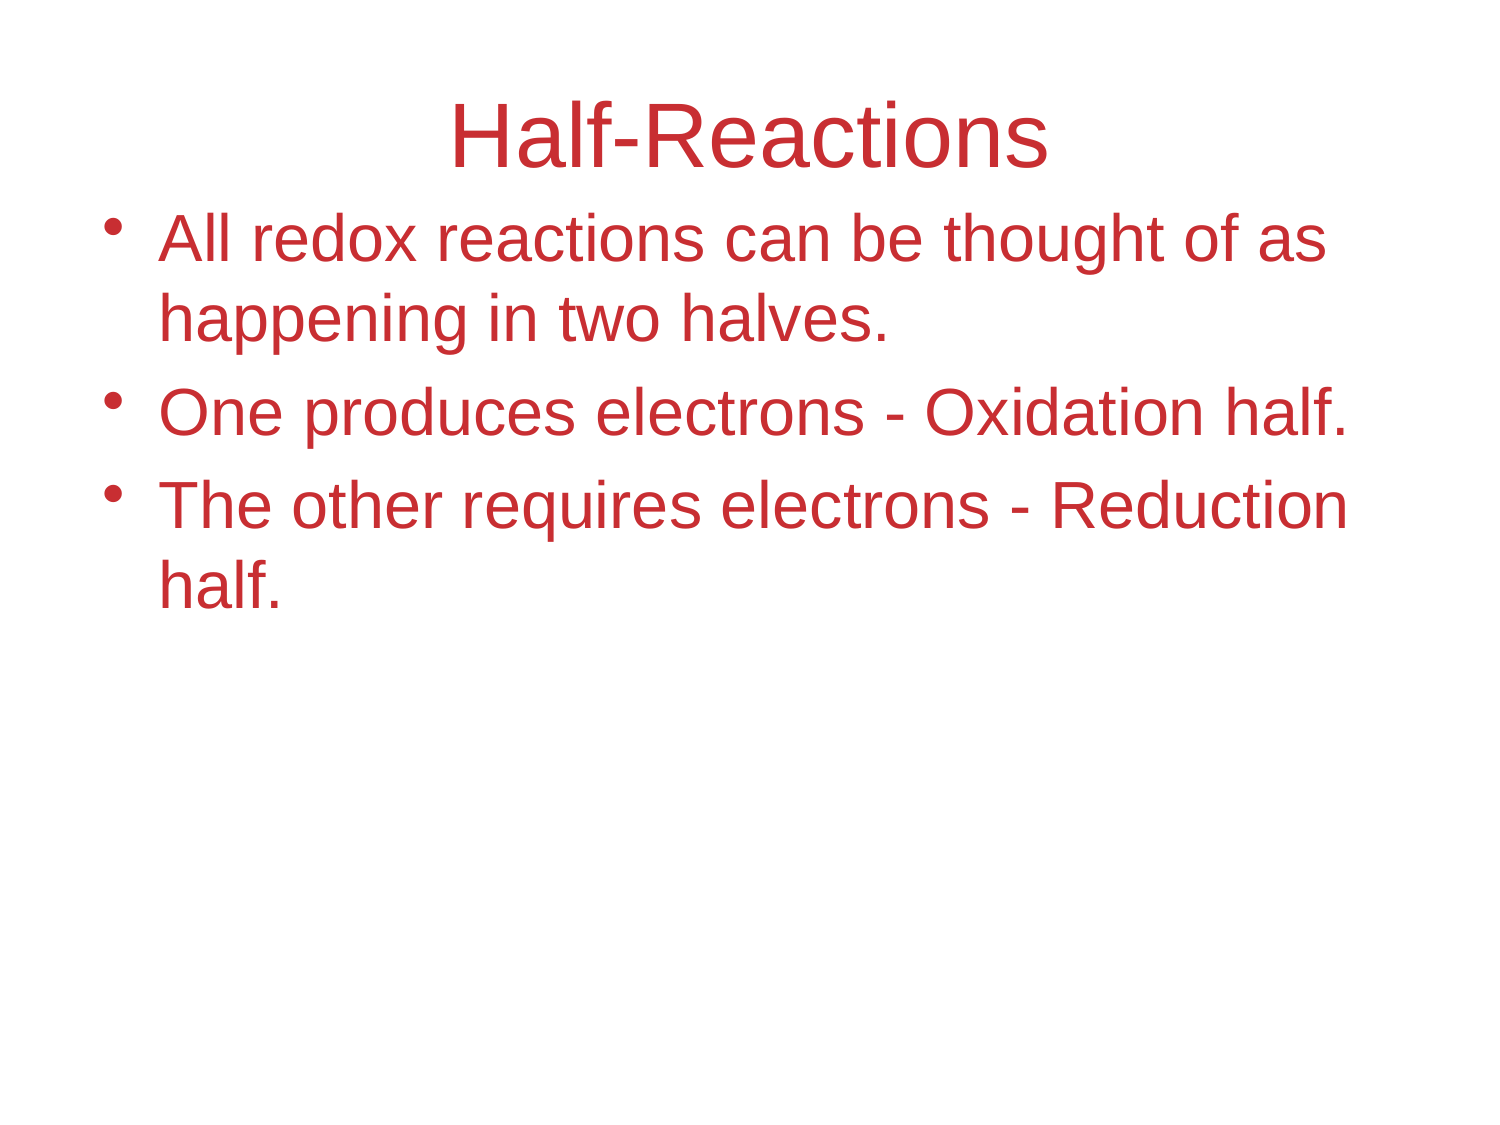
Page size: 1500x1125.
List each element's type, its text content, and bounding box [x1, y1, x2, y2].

list All redox reactions can be thought of as happening in two halves. One produces electrons - Oxidation half. The other requires electrons - Reduction half. [87, 187, 1426, 938]
title Half-Reactions [112, 37, 1388, 187]
